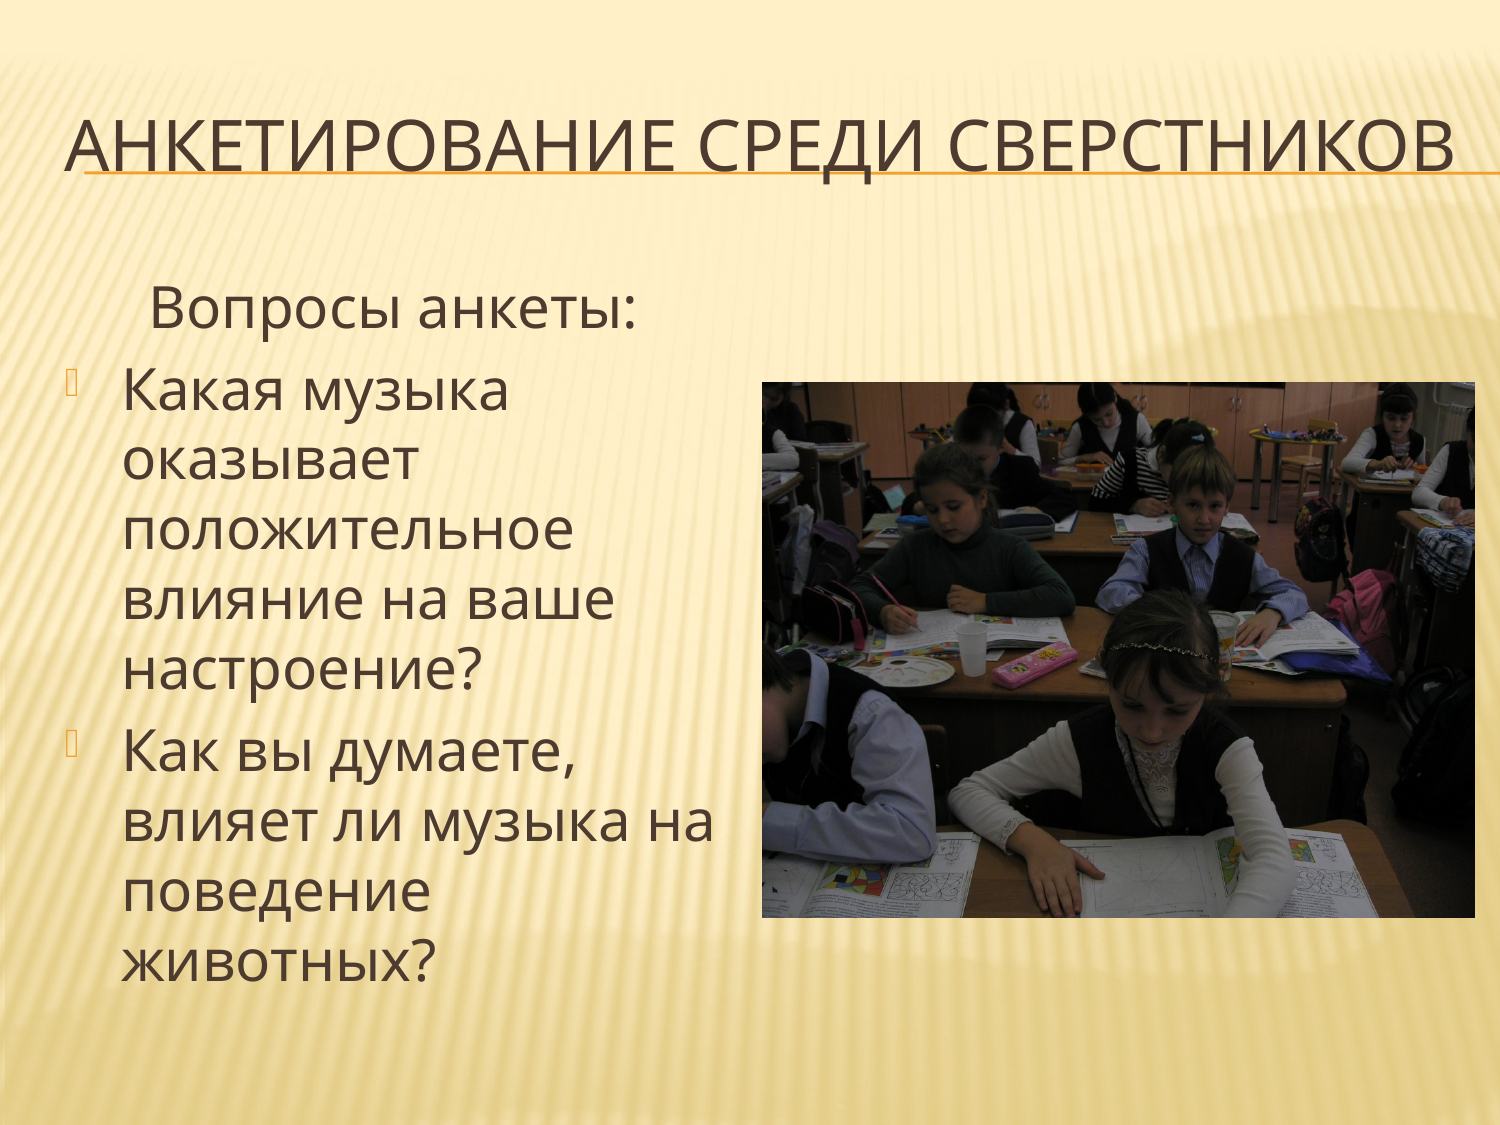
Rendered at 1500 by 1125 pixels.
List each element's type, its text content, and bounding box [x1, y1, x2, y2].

title Анкетирование среди сверстников [49, 75, 1475, 213]
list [762, 382, 1476, 918]
list Вопросы анкеты: Какая музыка оказывает положительное влияние на ваше настроение? Как вы думаете, влияет ли музыка на поведение животных? [50, 262, 738, 1038]
